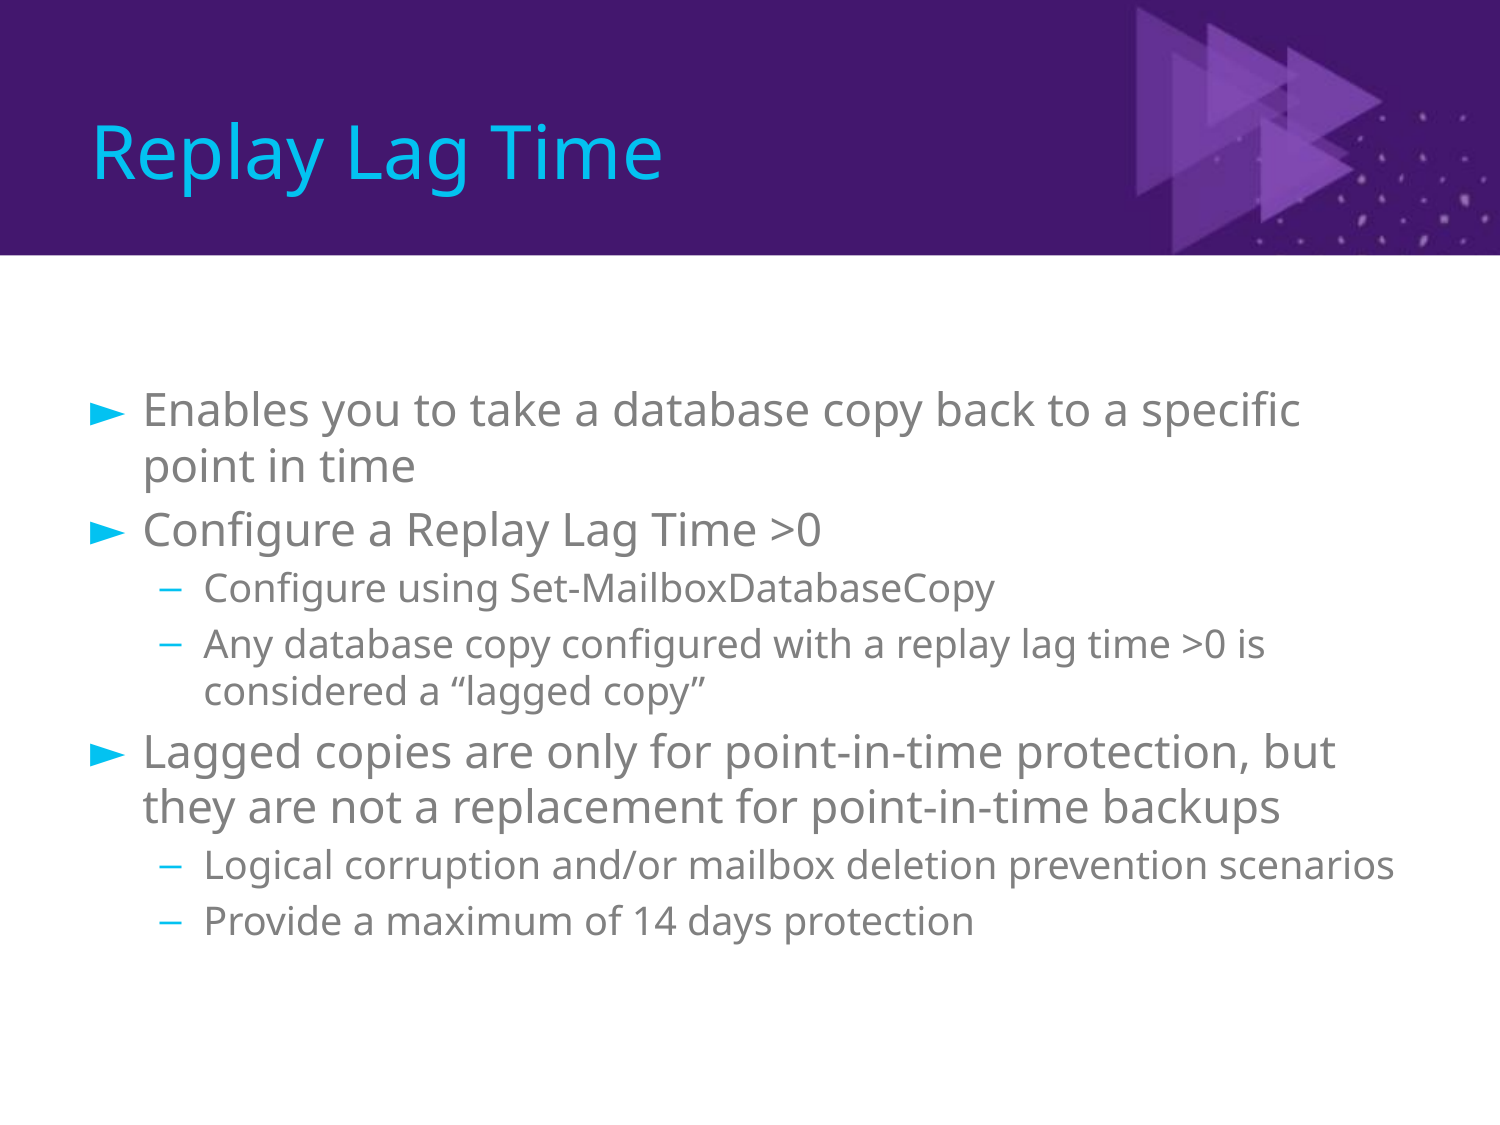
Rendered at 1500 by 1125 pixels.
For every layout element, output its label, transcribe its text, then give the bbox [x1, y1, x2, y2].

title Replay Lag Time [75, 56, 1425, 244]
list Enables you to take a database copy back to a specific point in time Configure a Replay Lag Time >0 Configure using Set-MailboxDatabaseCopy Any database copy configured with a replay lag time >0 is considered a “lagged copy” Lagged copies are only for point-in-time protection, but they are not a replacement for point-in-time backups Logical corruption and/or mailbox deletion prevention scenarios Provide a maximum of 14 days protection [75, 373, 1425, 1005]
picture [0, 0, 1500, 255]
